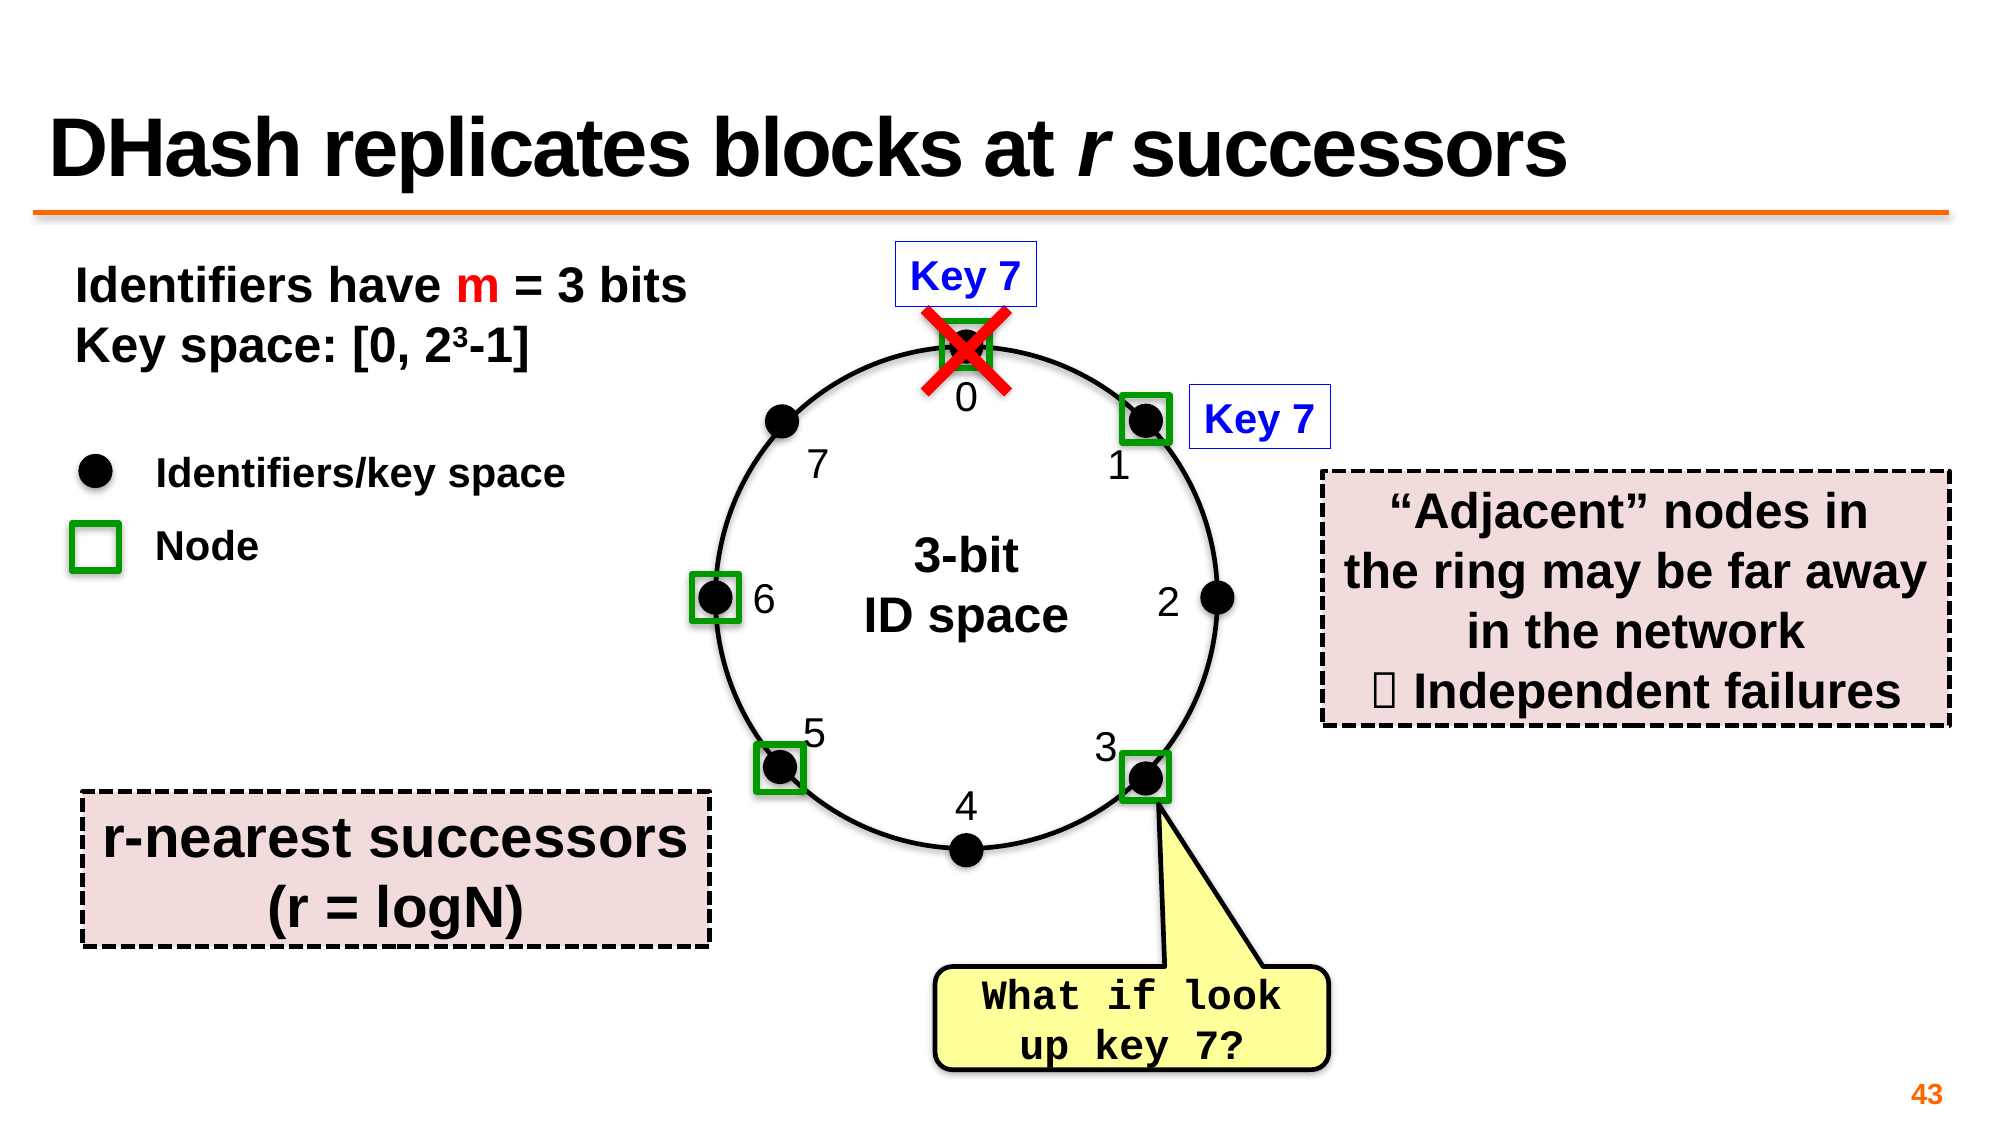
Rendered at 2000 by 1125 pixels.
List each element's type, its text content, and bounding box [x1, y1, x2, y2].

text_box [949, 320, 985, 337]
text_box Identifiers have m = 3 bits Key space: [0, 23-1] [59, 245, 704, 380]
text_box [1121, 753, 1170, 801]
text_box [756, 744, 804, 792]
text_box 2 [1141, 567, 1195, 633]
text_box [715, 347, 1218, 849]
text_box 5 [788, 698, 842, 763]
text_box “Adjacent” nodes in the ring may be far away in the network  Independent failures [1322, 471, 1950, 726]
text_box 3-bit ID space [848, 514, 1085, 650]
title DHash replicates blocks at r successors [33, 24, 1950, 201]
text_box 4 [940, 771, 994, 837]
text_box [1201, 581, 1233, 614]
text_box What if look up key 7? [934, 803, 1330, 1071]
text_box [71, 523, 120, 571]
text_box 0 [939, 377, 993, 428]
text_box r-nearest successors (r = logN) [82, 791, 710, 947]
text_box Key 7 [895, 241, 1037, 307]
text_box [941, 345, 949, 363]
text_box 3 [1079, 712, 1133, 778]
text_box [920, 307, 1013, 398]
text_box Node [139, 511, 275, 577]
text_box [691, 573, 740, 622]
text_box [984, 347, 990, 361]
slide_number 43 [1482, 1074, 1950, 1110]
text_box [766, 405, 798, 437]
text_box Identifiers/key space [140, 438, 582, 503]
text_box Key 7 [1189, 384, 1331, 449]
text_box 1 [1092, 430, 1146, 496]
text_box [79, 455, 112, 487]
text_box [950, 837, 982, 866]
text_box 7 [791, 429, 845, 495]
text_box [1122, 394, 1170, 443]
text_box 6 [737, 564, 791, 630]
